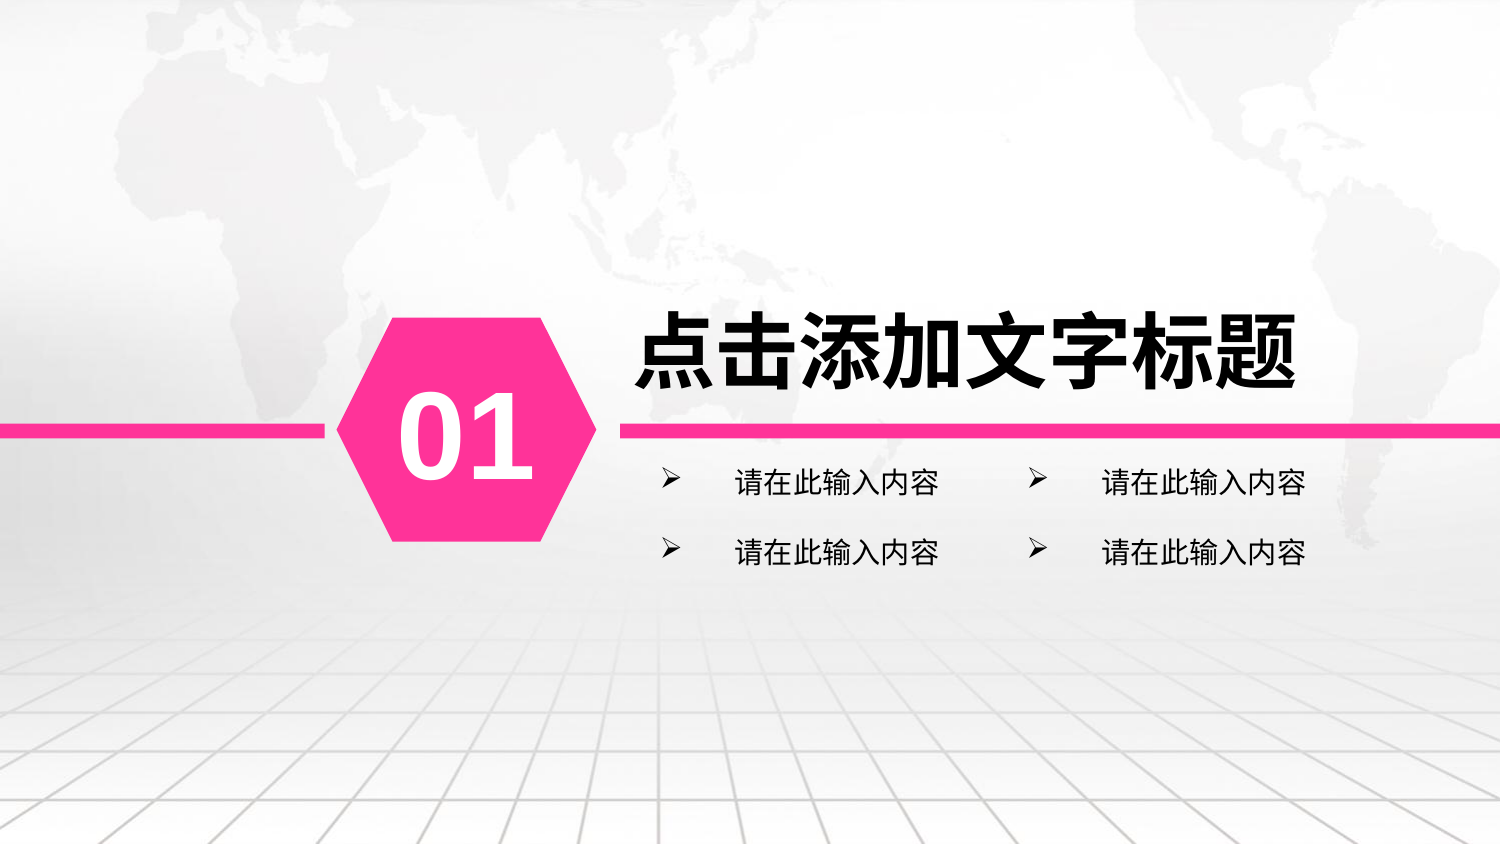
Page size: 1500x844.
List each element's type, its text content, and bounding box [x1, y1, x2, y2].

text_box 点击添加文字标题 [617, 291, 1314, 407]
text_box [618, 422, 1500, 441]
text_box [0, 422, 327, 441]
text_box 01 [334, 315, 599, 544]
picture [0, 0, 1500, 844]
text_box 请在此输入内容 [645, 457, 955, 507]
text_box 请在此输入内容 [1011, 457, 1322, 507]
text_box 请在此输入内容 [1011, 526, 1322, 577]
text_box 请在此输入内容 [645, 526, 955, 577]
